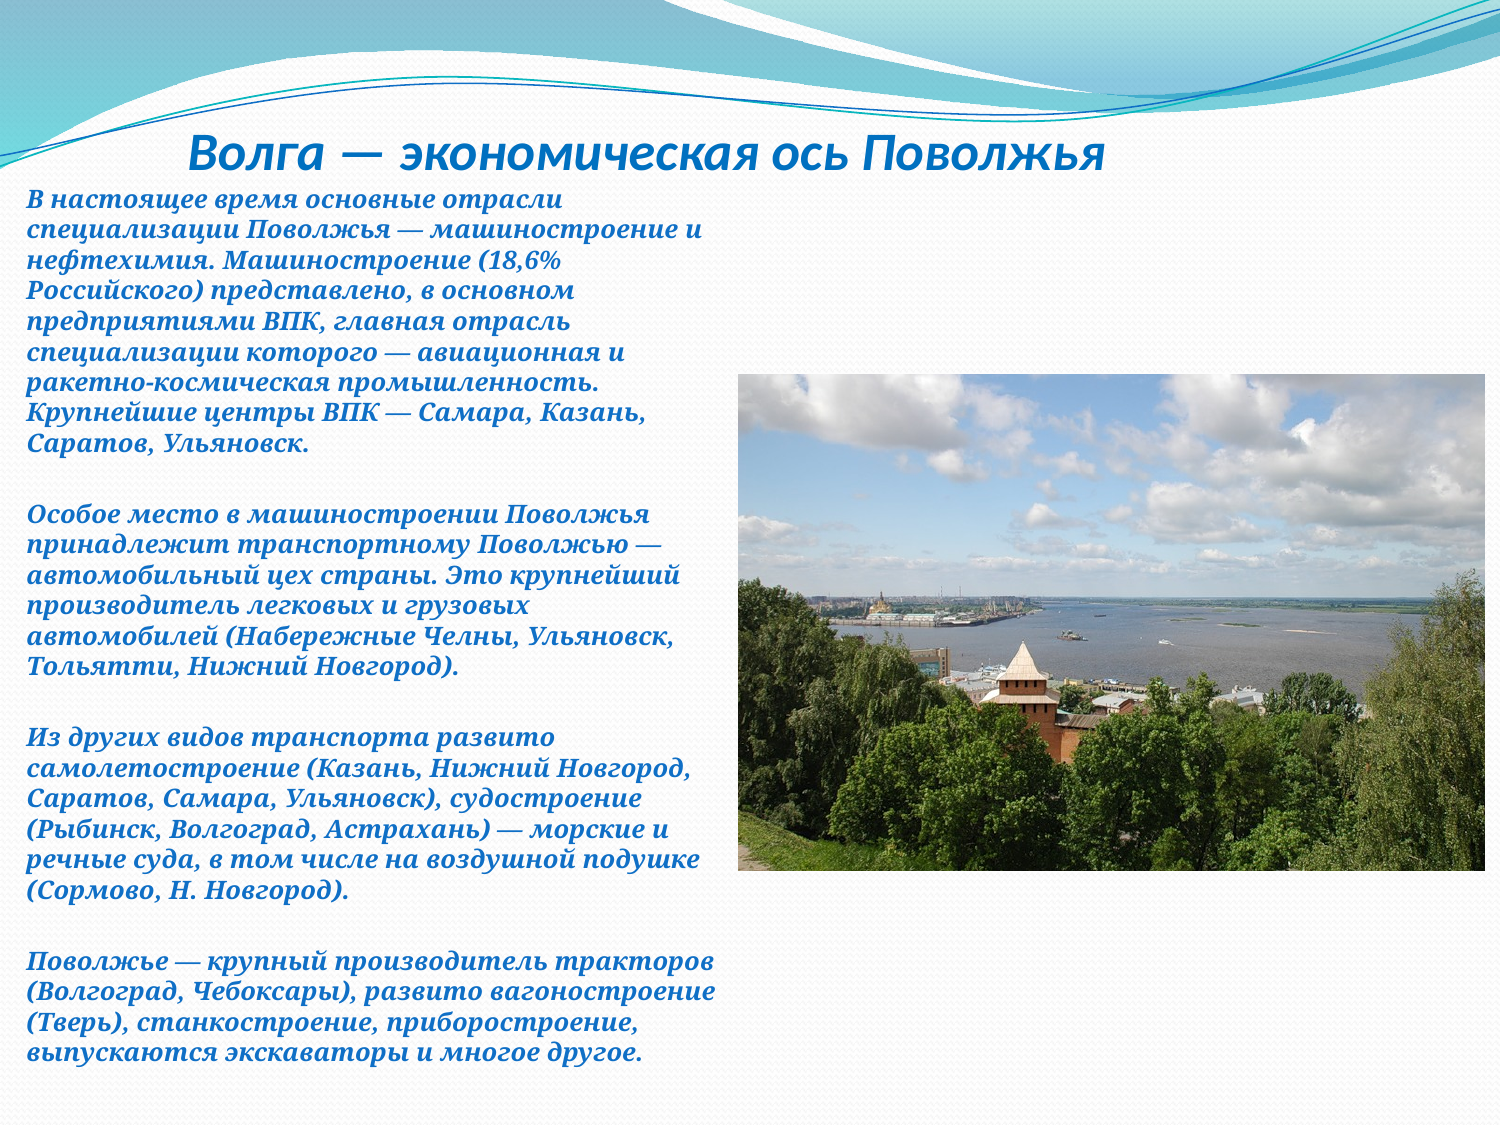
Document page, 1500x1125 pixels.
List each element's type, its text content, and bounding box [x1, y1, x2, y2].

title Волга — экономическая ось Поволжья [187, 105, 1236, 182]
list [737, 374, 1485, 872]
list В настоящее время основные отрасли специализации Поволжья — машиностроение и нефтехимия. Машиностроение (18,6% Российского) представлено, в основном предприятиями ВПК, главная отрасль специализации которого — авиационная и ракетно-космическая промышленность. Крупнейшие центры ВПК — Самара, Казань, Саратов, Ульяновск. Особое место в машиностроении Поволжья принадлежит транспортному Поволжью — автомобильный цех страны. Это крупнейший производитель легковых и грузовых автомобилей (Набережные Челны, Ульяновск, Тольятти, Нижний Новгород). Из других видов транспорта развито самолетостроение (Казань, Нижний Новгород, Саратов, Самара, Ульяновск), судостроение (Рыбинск, Волгоград, Астрахань) — морские и речные суда, в том числе на воздушной подушке (Сормово, Н. Новгород). Поволжье — крупный производитель тракторов (Волгоград, Чебоксары), развито вагоностроение (Тверь), станкостроение, приборостроение, выпускаются экскаваторы и многое другое. [23, 175, 727, 1090]
